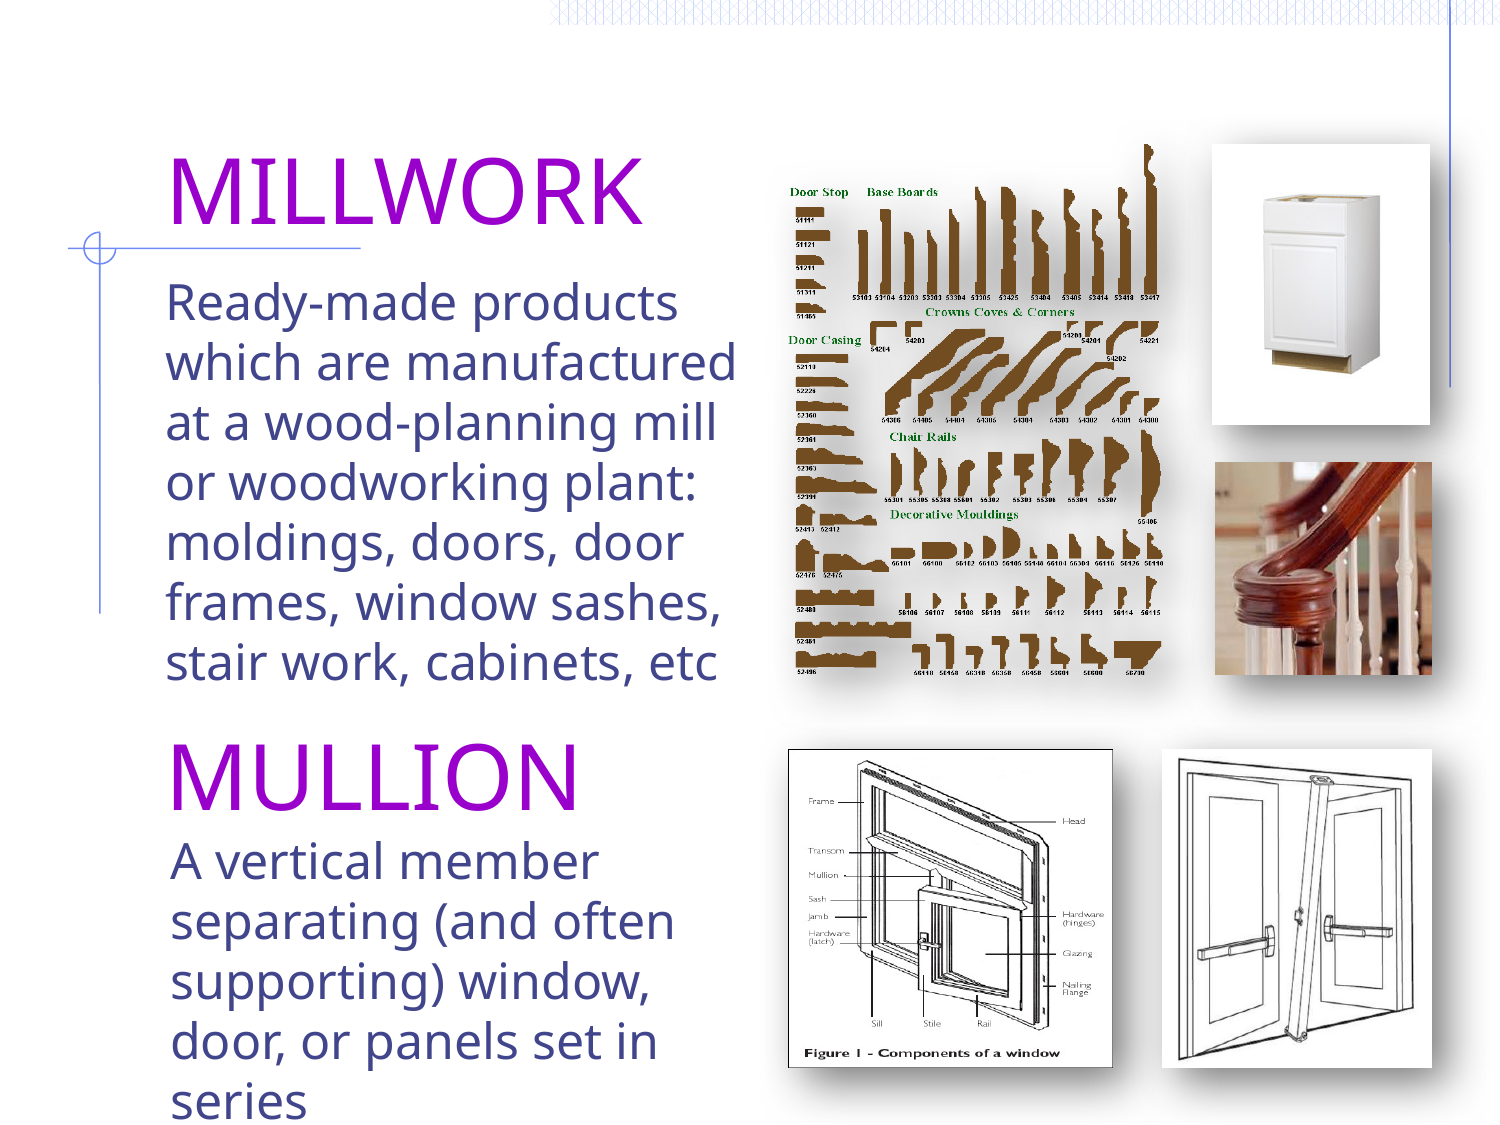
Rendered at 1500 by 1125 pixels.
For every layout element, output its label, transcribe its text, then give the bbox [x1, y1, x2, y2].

picture [1214, 462, 1432, 676]
picture [788, 144, 1163, 676]
picture [1212, 144, 1430, 426]
list MULLION [150, 581, 825, 837]
list MILLWORK [150, 99, 1000, 250]
list A vertical member separating (and often supporting) window, door, or panels set in series [155, 822, 781, 1125]
list Ready-made products which are manufactured at a wood-planning mill or woodworking plant: moldings, doors, door frames, window sashes, stair work, cabinets, etc [150, 262, 771, 563]
picture [1162, 749, 1432, 1068]
picture [788, 749, 1113, 1068]
